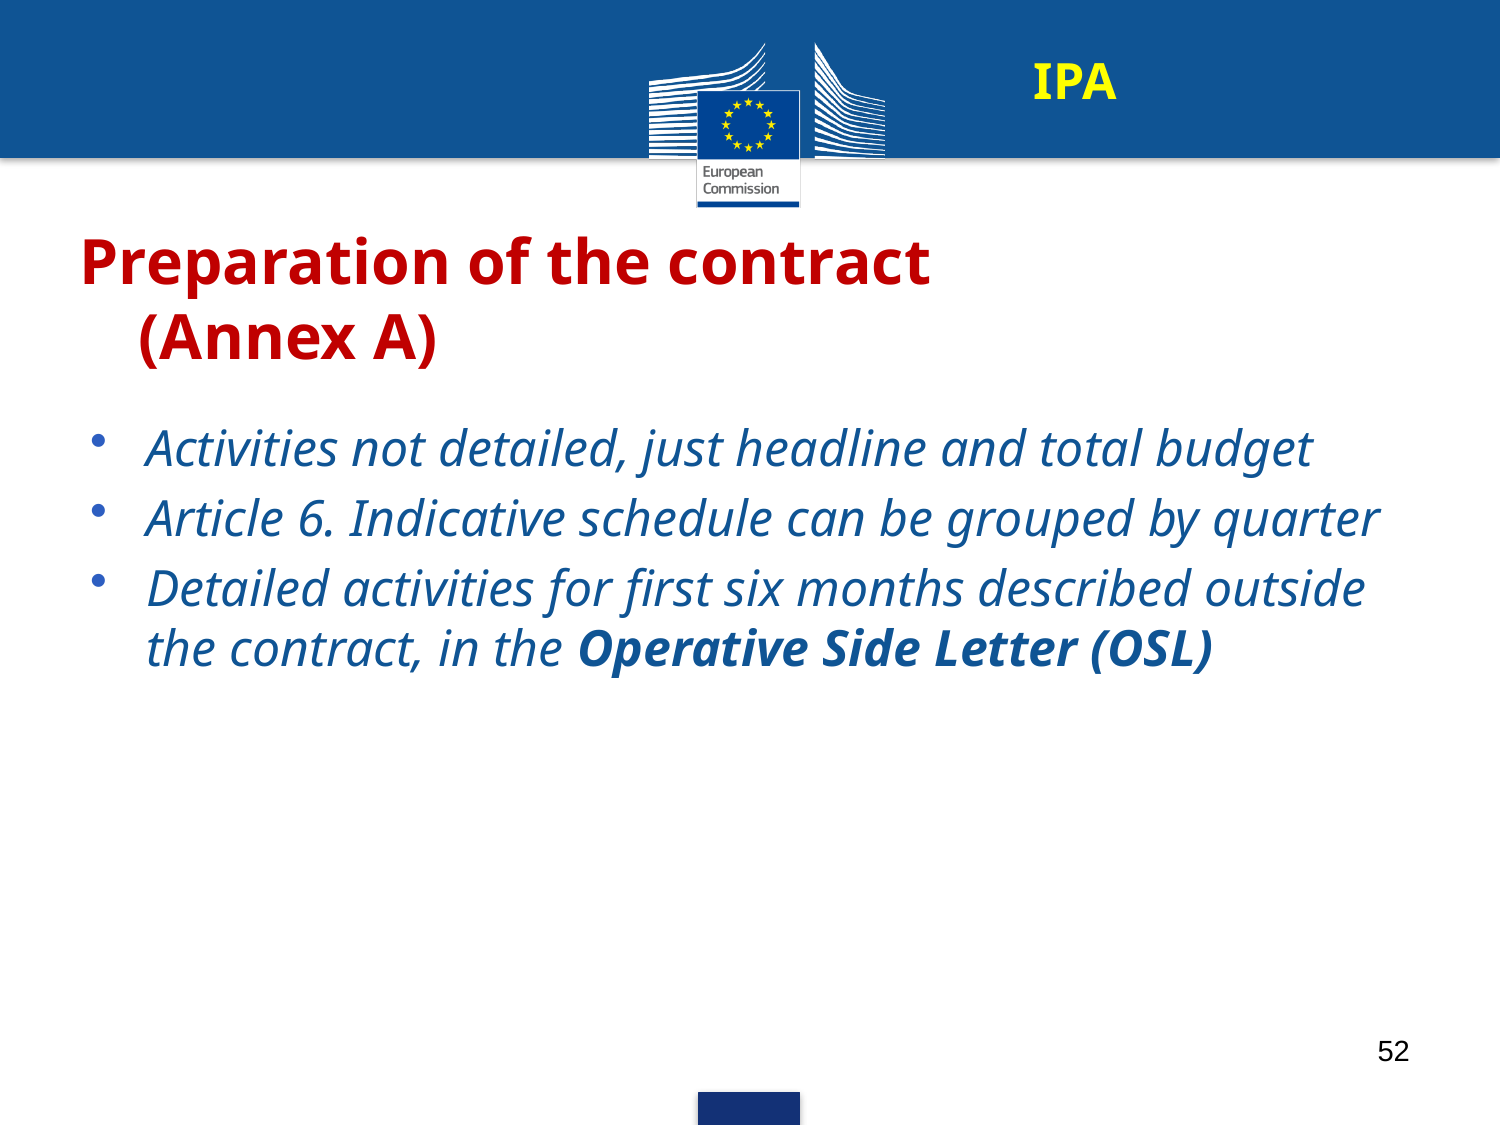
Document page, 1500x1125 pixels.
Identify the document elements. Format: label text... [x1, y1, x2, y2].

slide_number 52 [1074, 1024, 1425, 1103]
title Preparation of the contract (Annex A) [64, 219, 1415, 374]
text_box IPA [962, 41, 1500, 130]
picture [649, 42, 885, 208]
list Activities not detailed, just headline and total budget Article 6. Indicative schedule can be grouped by quarter Detailed activities for first six months described outside the contract, in the Operative Side Letter (OSL) [75, 408, 1425, 988]
